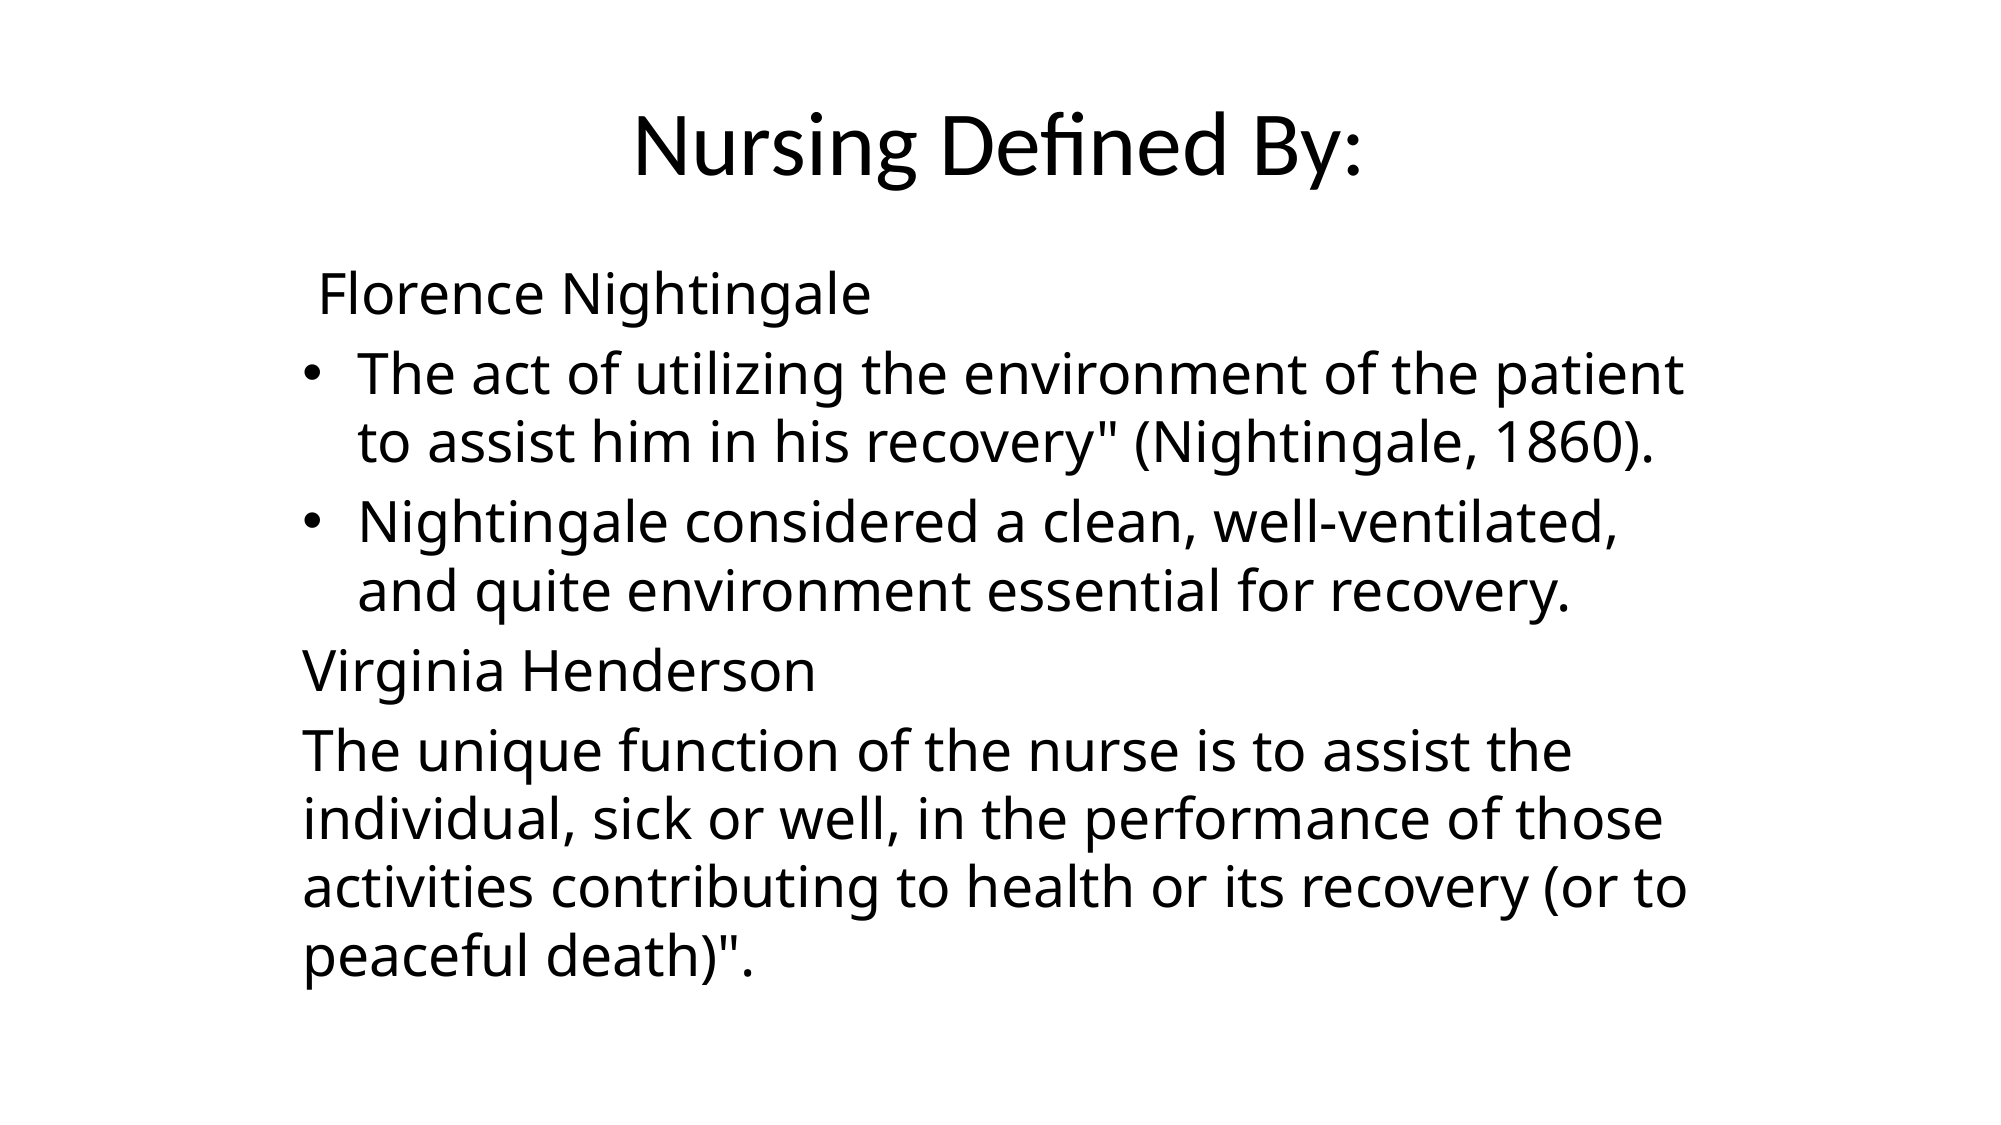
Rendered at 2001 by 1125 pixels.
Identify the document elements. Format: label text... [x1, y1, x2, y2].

title Nursing Defined By: [99, 45, 1900, 233]
list Florence Nightingale The act of utilizing the environment of the patient to assist him in his recovery" (Nightingale, 1860). Nightingale considered a clean, well-ventilated, and quite environment essential for recovery. Virginia Henderson The unique function of the nurse is to assist the individual, sick or well, in the performance of those activities contributing to health or its recovery (or to peaceful death)". [287, 249, 1713, 1005]
